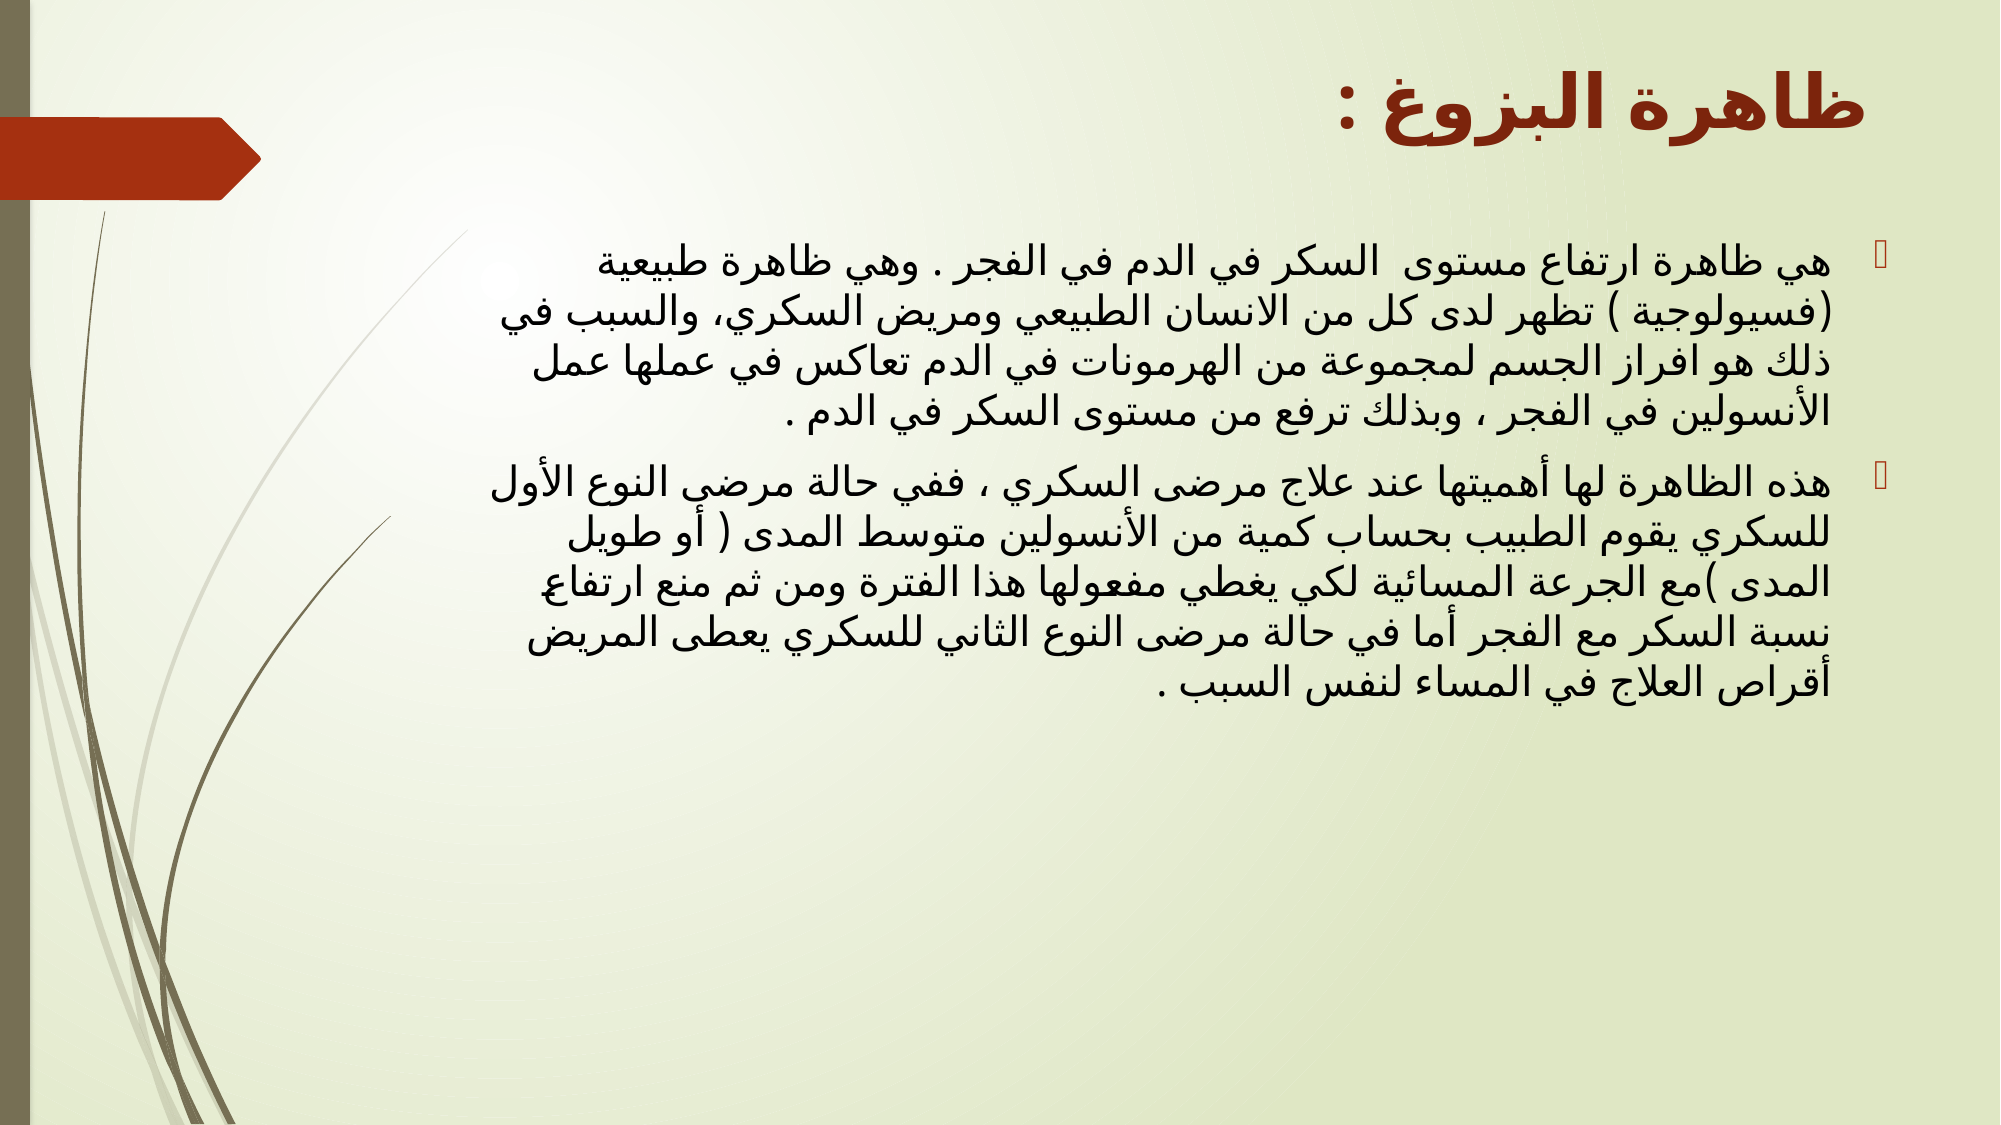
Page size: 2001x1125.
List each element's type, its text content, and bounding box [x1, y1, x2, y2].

list هي ظاهرة ارتفاع مستوى السكر في الدم في الفجر . وهي ظاهرة طبيعية (فسيولوجية ) تظهر لدى كل من الانسان الطبيعي ومريض السكري، والسبب في ذلك هو افراز الجسم لمجموعة من الهرمونات في الدم تعاكس في عملها عمل الأنسولين في الفجر ، وبذلك ترفع من مستوى السكر في الدم . هذه الظاهرة لها أهميتها عند علاج مرضى السكري ، ففي حالة مرضى النوع الأول للسكري يقوم الطبيب بحساب كمية من الأنسولين متوسط المدى ( أو طويل المدى )مع الجرعة المسائية لكي يغطي مفعولها هذا الفترة ومن ثم منع ارتفاع نسبة السكر مع الفجر أما في حالة مرضى النوع الثاني للسكري يعطى المريض أقراص العلاج في المساء لنفس السبب . [441, 226, 1904, 846]
title ظاهرة البزوغ : [423, 45, 1886, 256]
